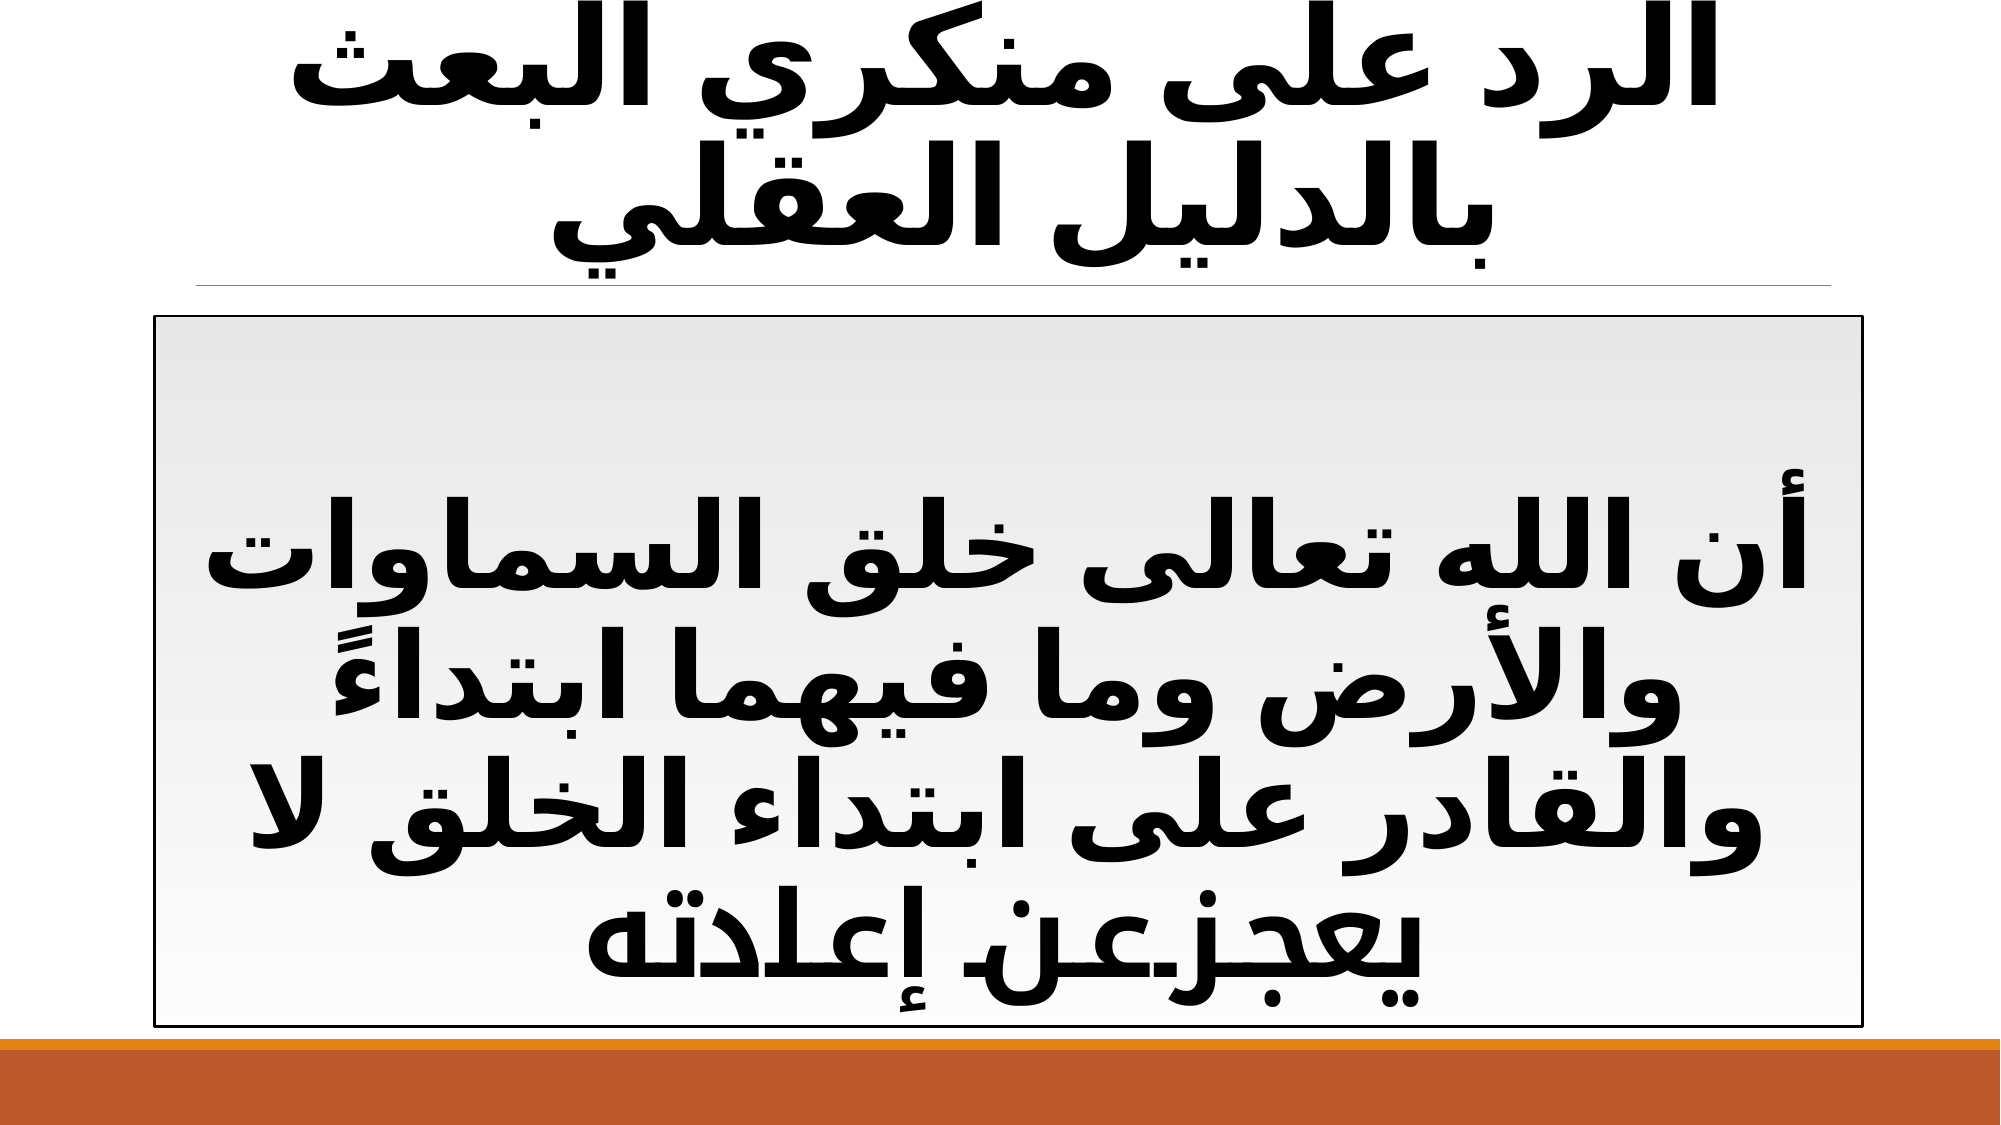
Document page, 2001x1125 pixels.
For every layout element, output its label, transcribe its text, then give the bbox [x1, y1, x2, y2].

list أن الله تعالى خلق السماوات والأرض وما فيهما ابتداءً والقادر على ابتداء الخلق لا يعجزعن إعادته [153, 315, 1864, 1028]
title الرد على منكري البعث بالدليل العقلي [120, 44, 1896, 281]
